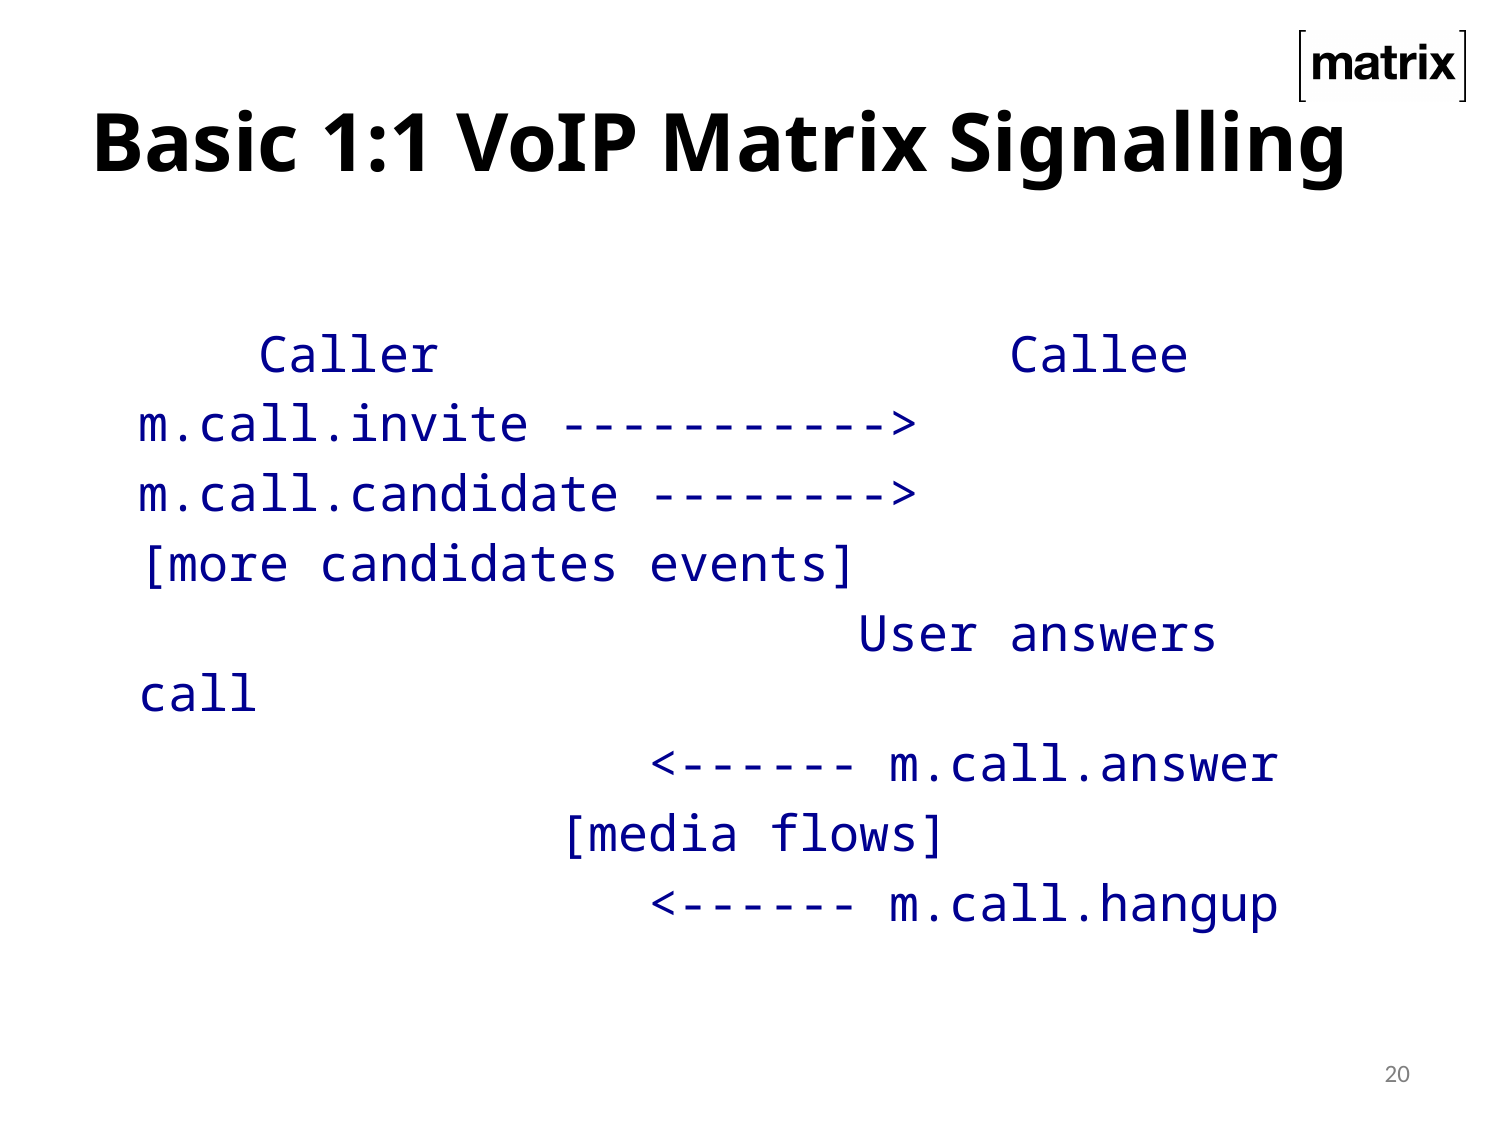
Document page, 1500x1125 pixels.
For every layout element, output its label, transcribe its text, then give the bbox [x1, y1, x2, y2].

picture [1299, 30, 1466, 102]
slide_number 20 [1074, 1042, 1425, 1103]
list Caller Callee m.call.invite -----------> m.call.candidate --------> [more candidates events] User answers call <------ m.call.answer [media flows] <------ m.call.hangup [123, 314, 1343, 994]
title Basic 1:1 VoIP Matrix Signalling [75, 45, 1425, 233]
